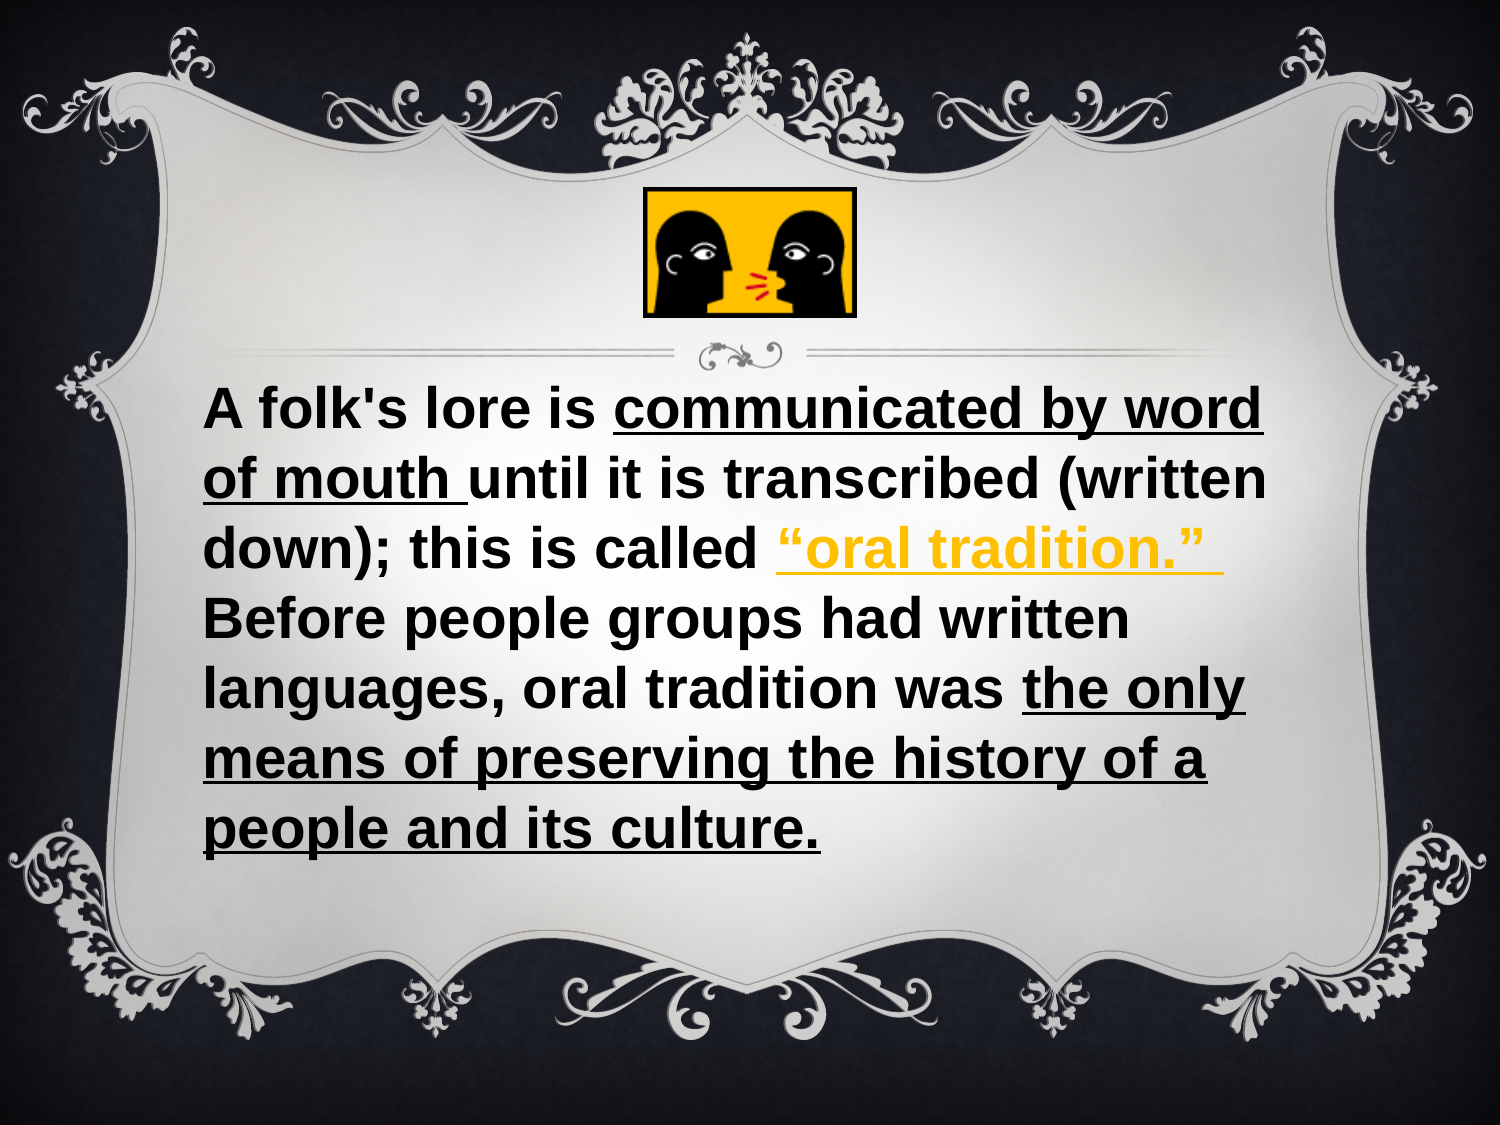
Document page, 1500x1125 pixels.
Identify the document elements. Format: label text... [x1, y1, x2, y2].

picture [0, 0, 1500, 1125]
list A folk's lore is communicated by word of mouth until it is transcribed (written down); this is called “oral tradition.” Before people groups had written languages, oral tradition was the only means of preserving the history of a people and its culture. [187, 362, 1288, 863]
